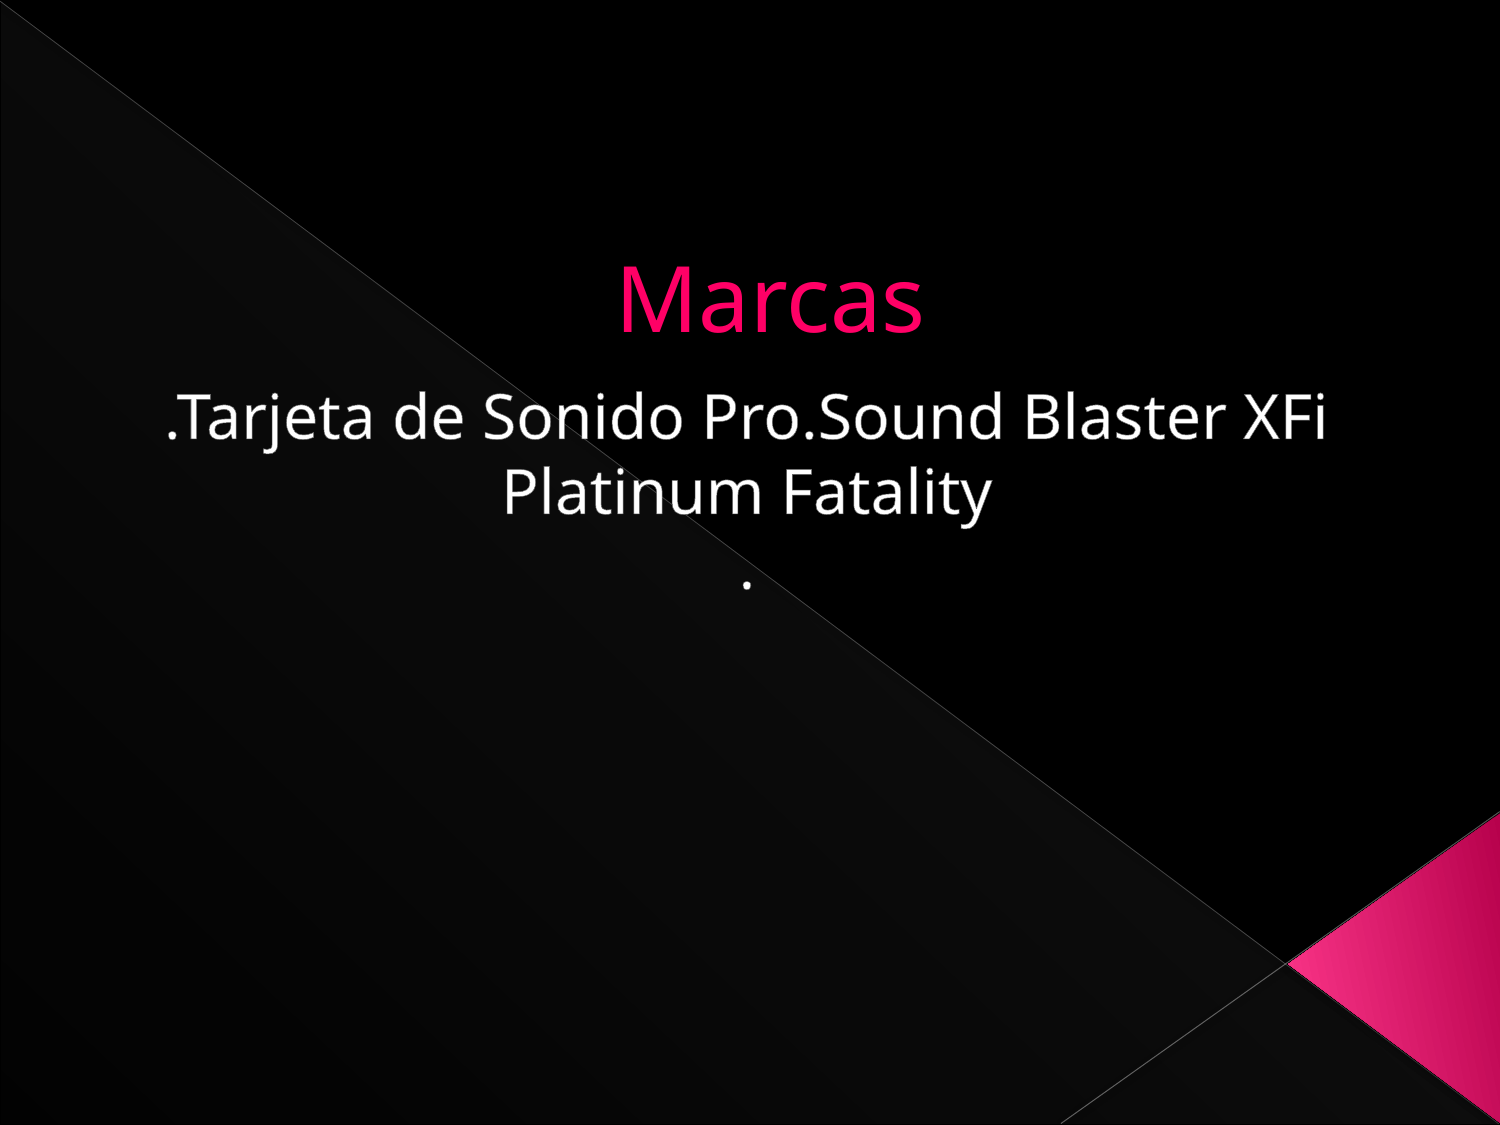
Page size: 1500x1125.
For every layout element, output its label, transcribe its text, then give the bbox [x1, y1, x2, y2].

title Marcas [93, 117, 1369, 359]
subtitle .Tarjeta de Sonido Pro.Sound Blaster XFi Platinum Fatality . [88, 369, 1412, 657]
